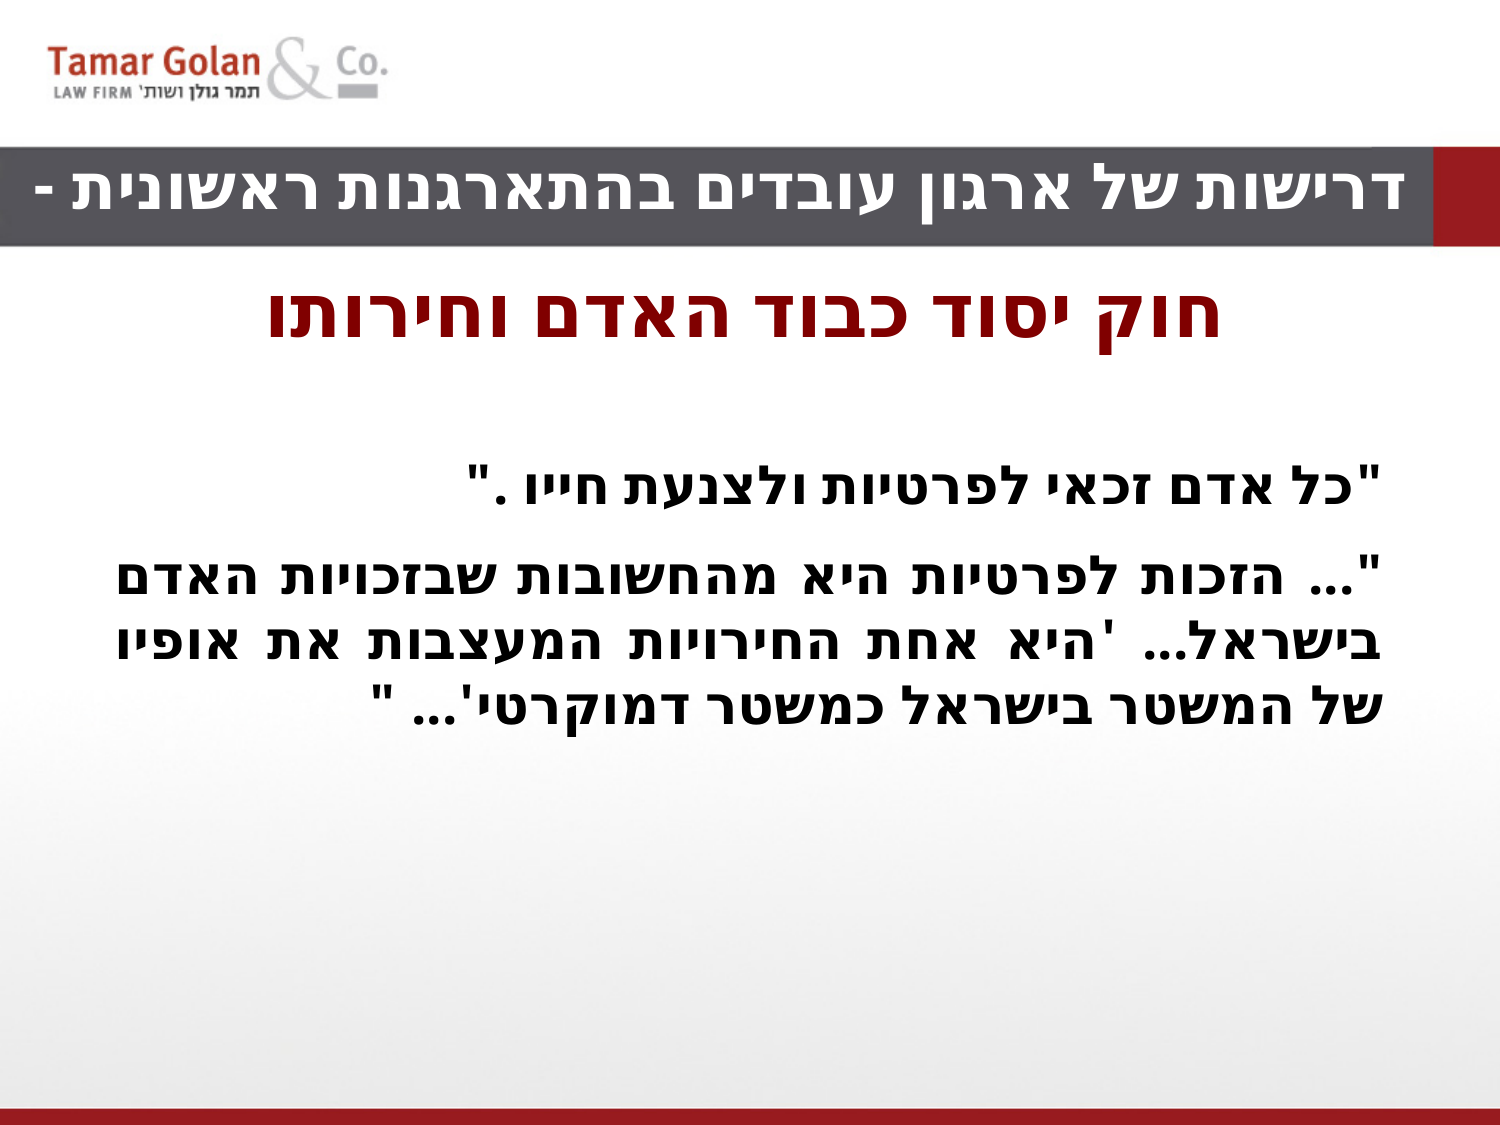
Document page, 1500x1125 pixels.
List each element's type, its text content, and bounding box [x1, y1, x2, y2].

text_box "כל אדם זכאי לפרטיות ולצנעת חייו ." "... הזכות לפרטיות היא מהחשובות שבזכויות האדם בישראל... 'היא אחת החירויות המעצבות את אופיו של המשטר בישראל כמשטר דמוקרטי'... " [100, 442, 1400, 743]
picture [0, 0, 1500, 1125]
text_box חוק יסוד כבוד האדם וחירותו [52, 255, 1439, 361]
text_box דרישות של ארגון עובדים בהתארגנות ראשונית - מידע [5, 137, 1436, 307]
